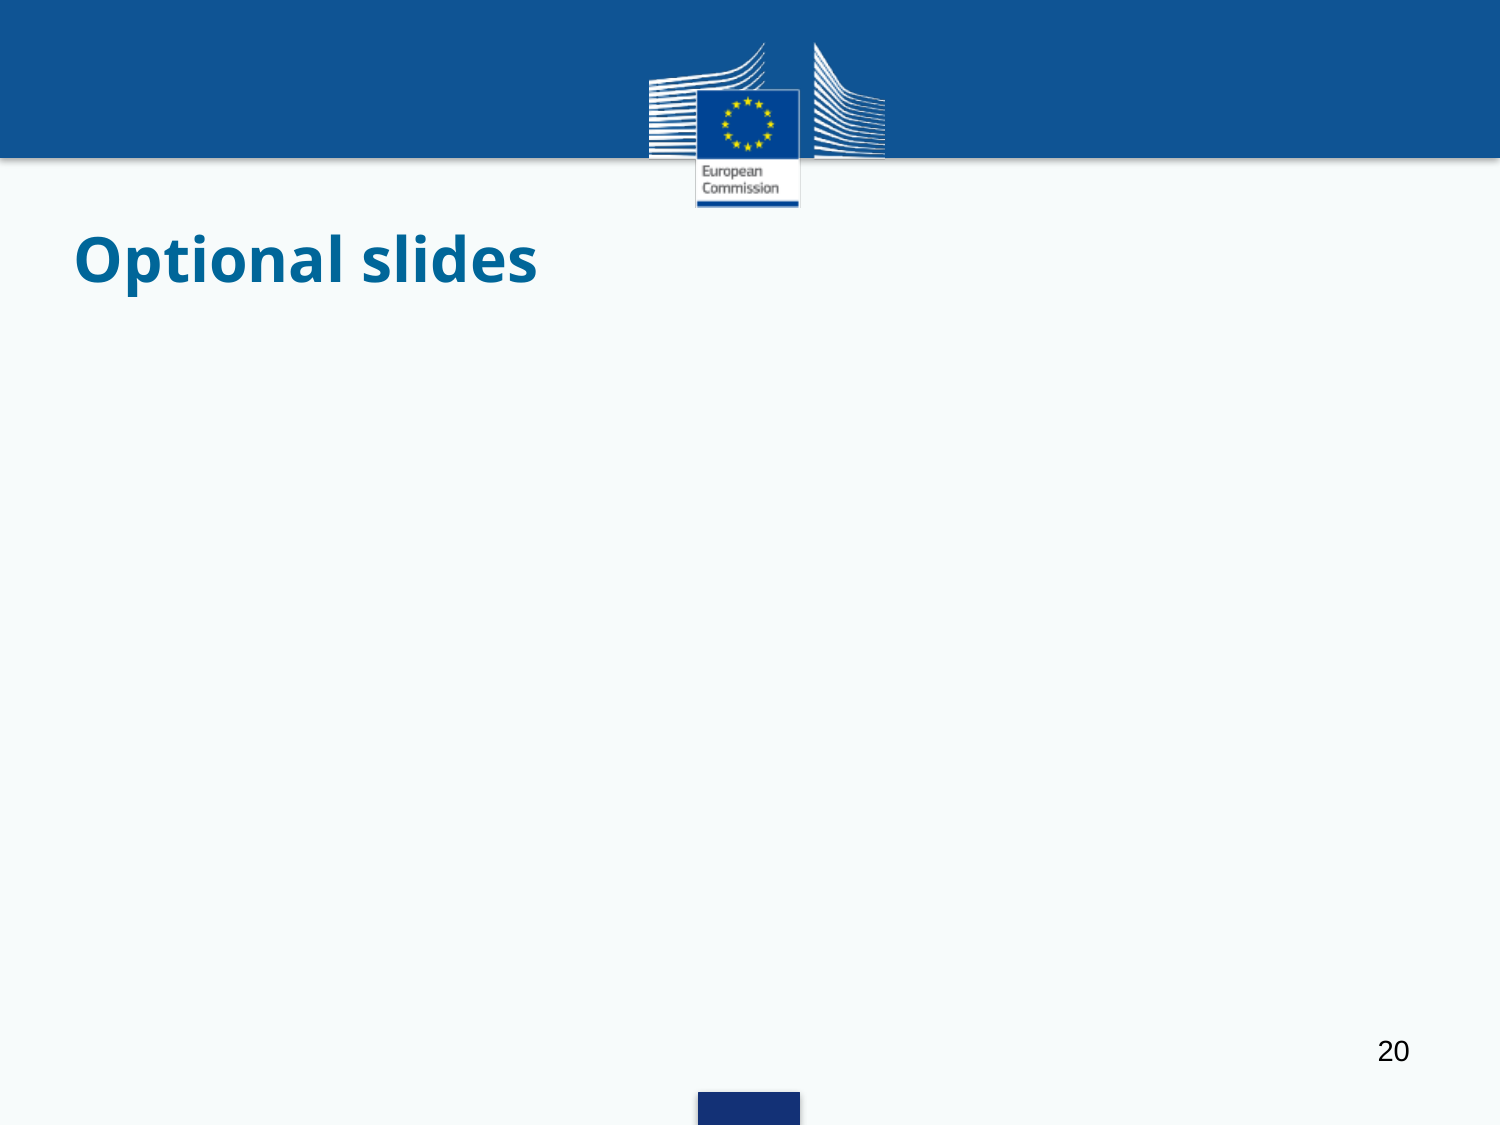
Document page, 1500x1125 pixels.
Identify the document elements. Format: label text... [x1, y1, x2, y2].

picture [649, 42, 885, 156]
slide_number 20 [1074, 1024, 1426, 1103]
title Optional slides [0, 156, 1351, 360]
